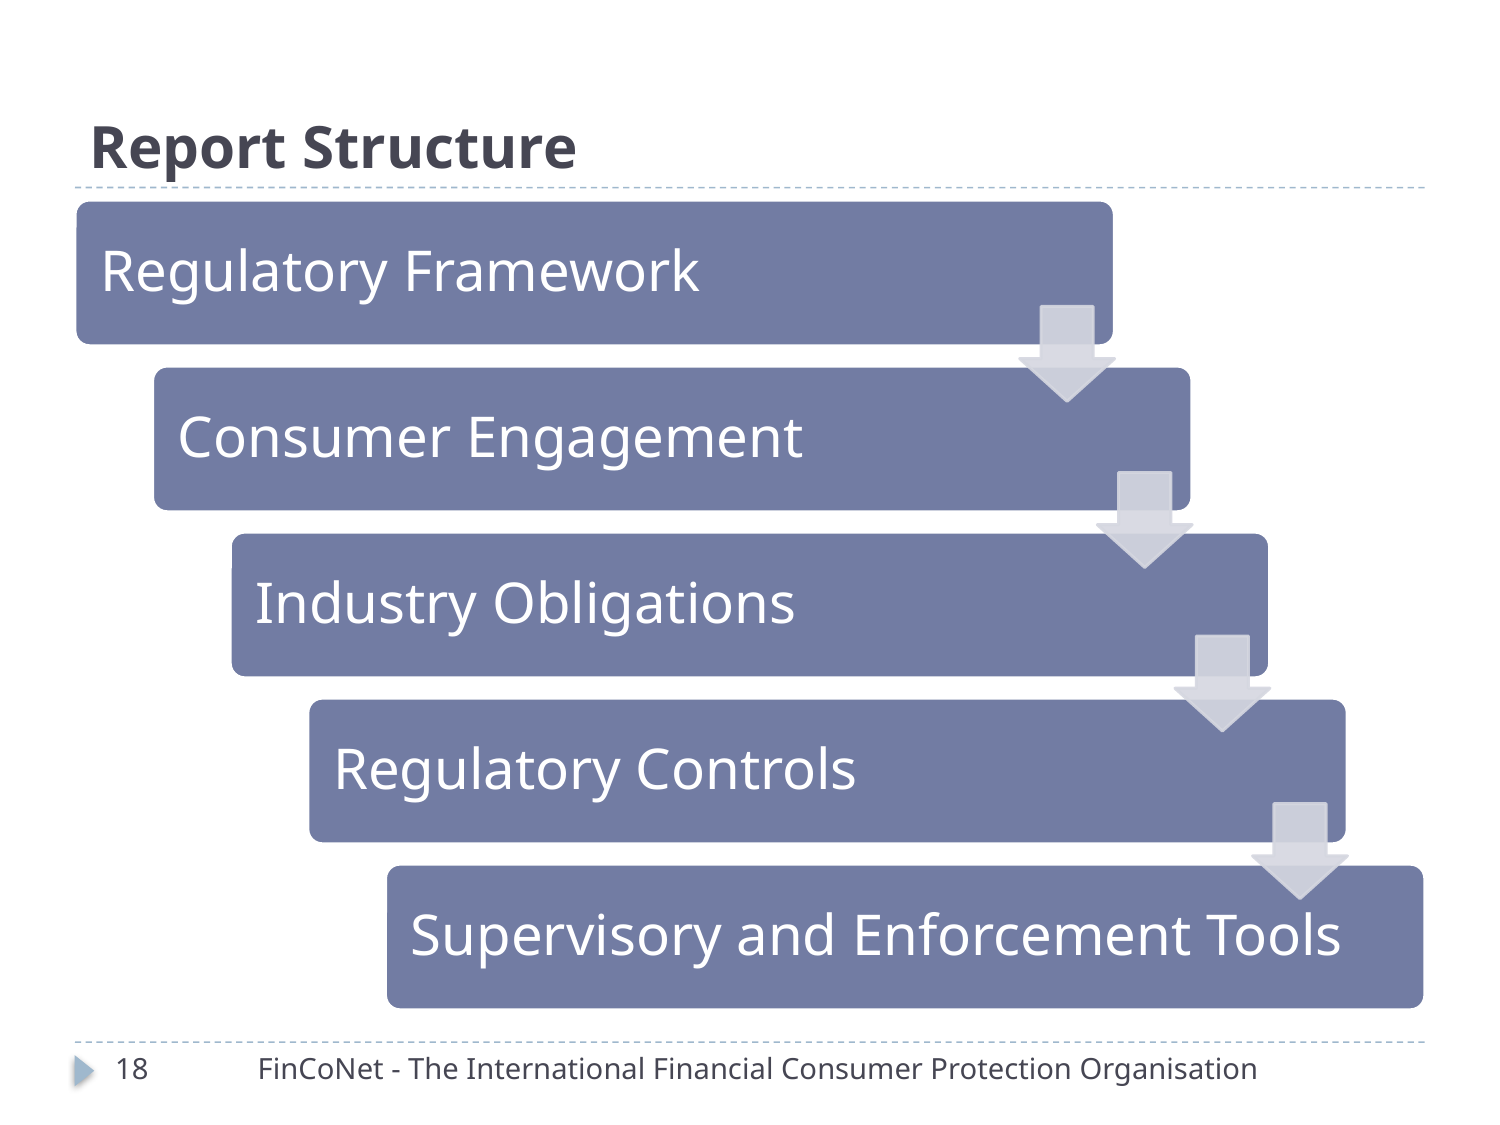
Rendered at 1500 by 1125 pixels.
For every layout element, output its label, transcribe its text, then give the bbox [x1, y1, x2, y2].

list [74, 199, 1426, 1011]
footer FinCoNet - The International Financial Consumer Protection Organisation [426, 1042, 1282, 1103]
slide_number 18 [100, 1042, 426, 1103]
title Report Structure [75, 24, 1425, 188]
